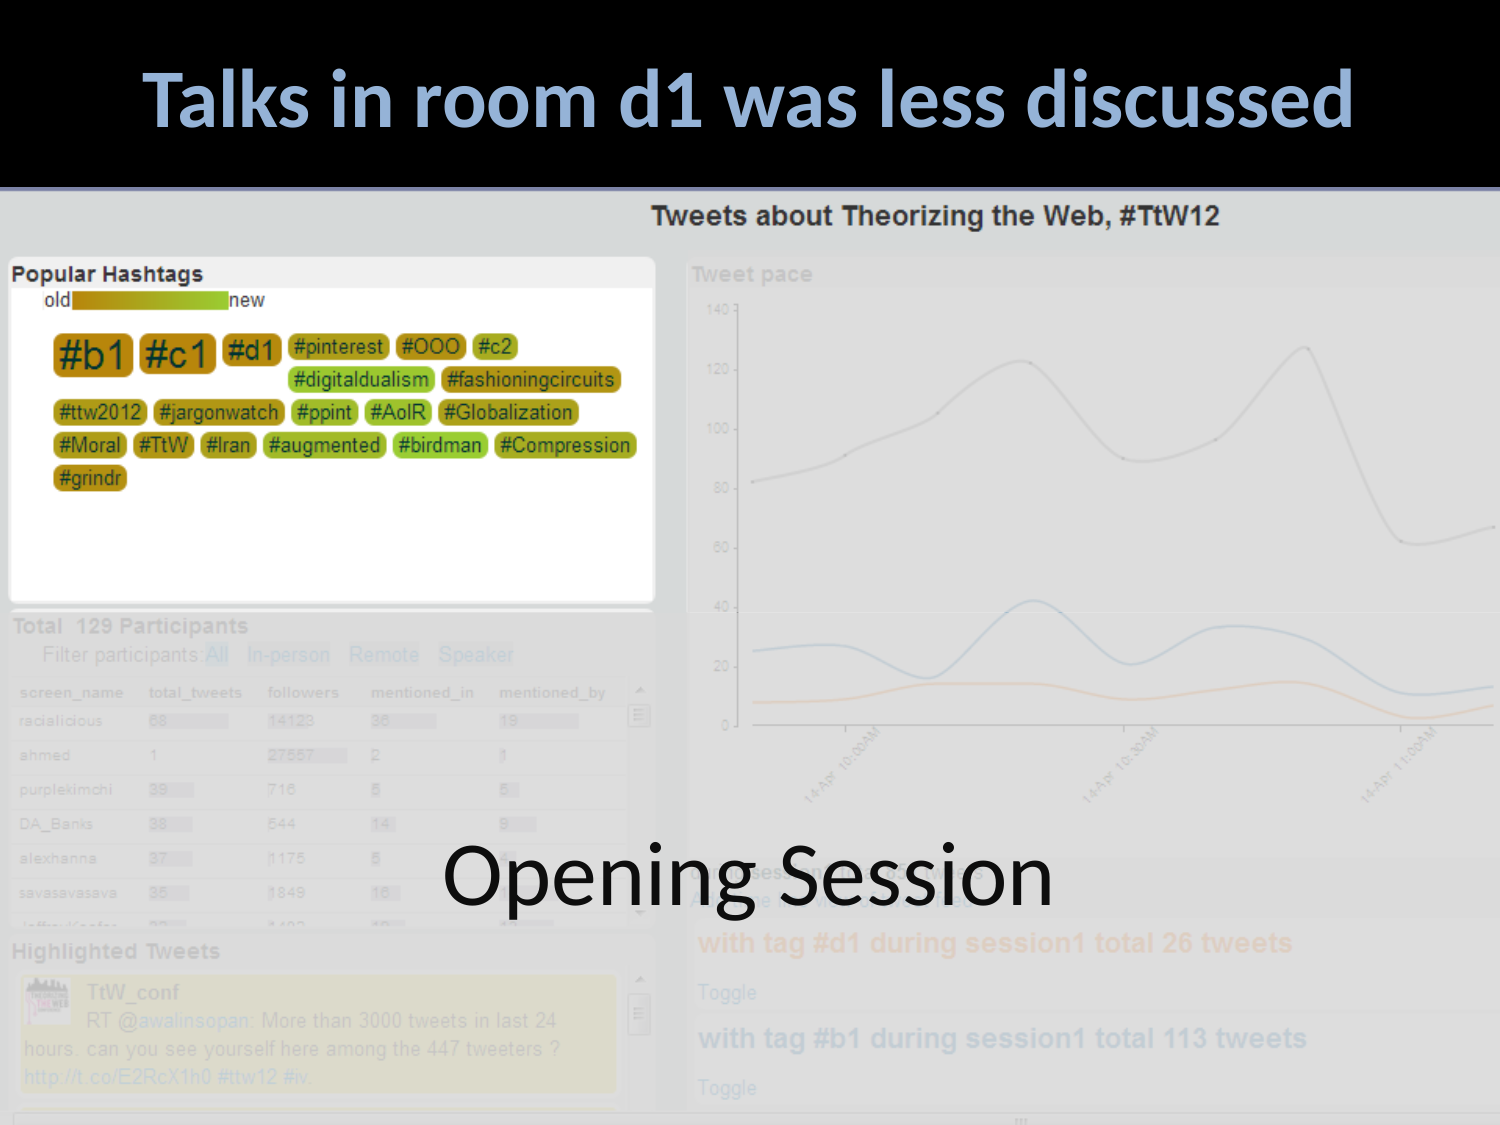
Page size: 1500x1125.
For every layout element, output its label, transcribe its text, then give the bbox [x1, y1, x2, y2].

title Talks in room d1 was less discussed [75, 0, 1425, 185]
picture [0, 187, 1500, 1125]
